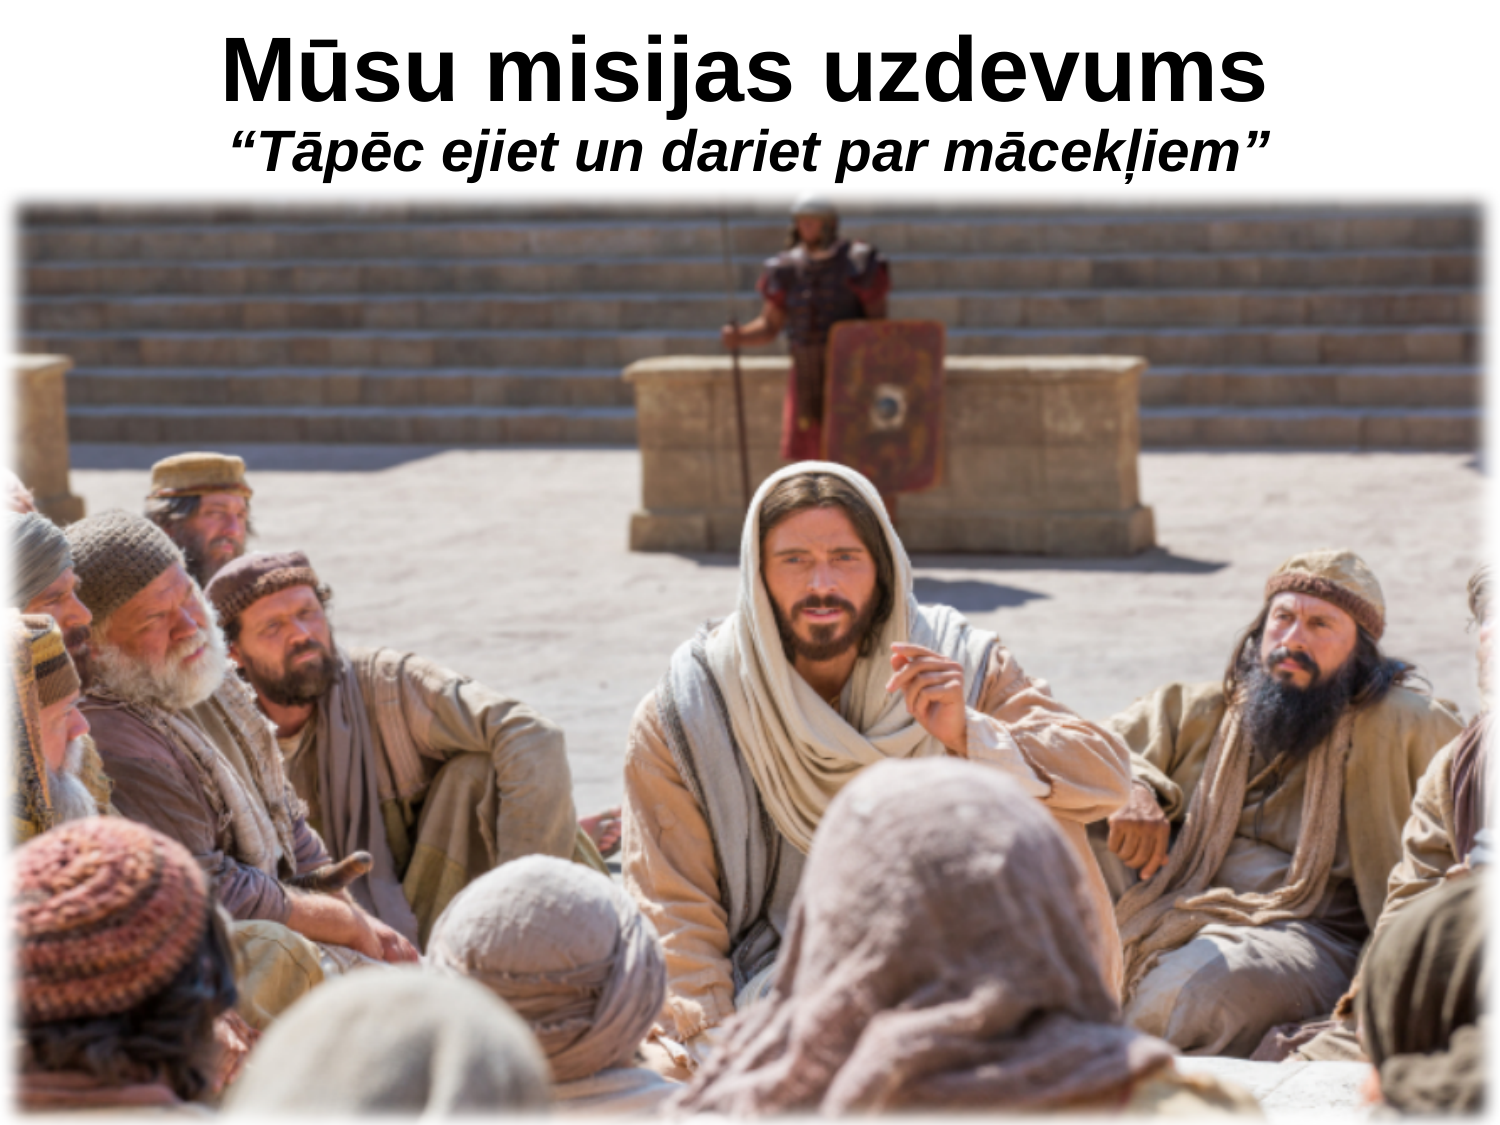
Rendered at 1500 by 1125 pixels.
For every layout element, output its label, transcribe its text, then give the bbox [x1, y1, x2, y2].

picture [0, 187, 1500, 1125]
title Mūsu misijas uzdevums [70, 0, 1421, 105]
list “Tāpēc ejiet un dariet par mācekļiem” [0, 105, 1500, 187]
